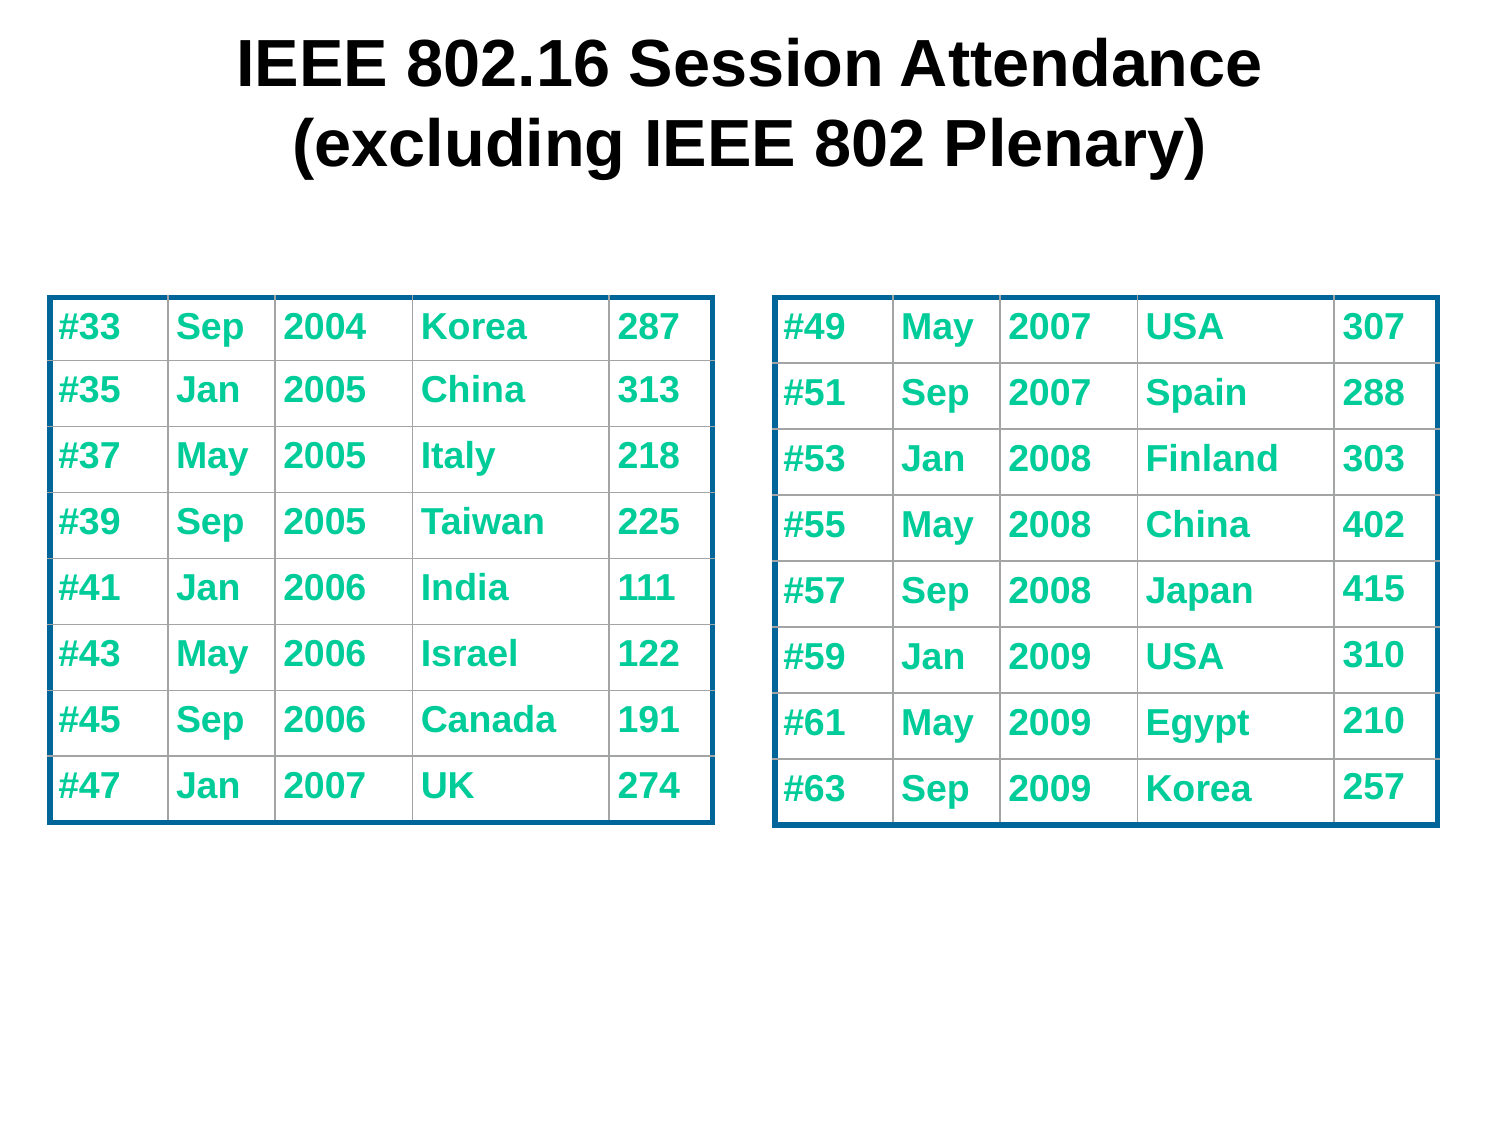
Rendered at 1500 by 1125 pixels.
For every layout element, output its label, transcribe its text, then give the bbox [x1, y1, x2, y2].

table_cell 310 [1335, 628, 1435, 692]
table_header 2004 [276, 300, 412, 360]
table_cell 2009 [1001, 760, 1137, 822]
table_cell #61 [778, 694, 892, 758]
table_cell #57 [778, 562, 892, 626]
table_cell Jan [894, 430, 999, 494]
table_cell May [894, 496, 999, 560]
table_cell UK [413, 757, 608, 820]
table_cell Sep [169, 691, 274, 755]
table_cell May [169, 625, 274, 690]
table_cell 122 [610, 625, 710, 690]
table_cell 402 [1335, 496, 1435, 560]
table_cell 225 [610, 493, 710, 558]
table_cell China [1138, 496, 1333, 560]
table_cell Jan [169, 559, 274, 624]
table_cell 2005 [276, 427, 412, 492]
table_cell #39 [53, 493, 167, 558]
table_cell Taiwan [413, 493, 608, 558]
table_cell #53 [778, 430, 892, 494]
table_cell #43 [53, 625, 167, 690]
table_header 307 [1335, 300, 1435, 362]
table_cell Sep [894, 760, 999, 822]
table_cell Finland [1138, 430, 1333, 494]
table_cell 2005 [276, 361, 412, 426]
table_cell 210 [1335, 694, 1435, 758]
table_cell 2006 [276, 691, 412, 755]
table_cell Italy [413, 427, 608, 492]
table_cell 2009 [1001, 694, 1137, 758]
table_cell 2009 [1001, 628, 1137, 692]
table_cell #55 [778, 496, 892, 560]
table_header #33 [53, 300, 167, 360]
table_header May [894, 300, 999, 362]
table_cell 2008 [1001, 562, 1137, 626]
table_cell Sep [894, 364, 999, 428]
table_cell 191 [610, 691, 710, 755]
table_cell 2006 [276, 559, 412, 624]
table_cell #59 [778, 628, 892, 692]
table_cell May [169, 427, 274, 492]
table_cell #37 [53, 427, 167, 492]
table_header #49 [778, 300, 892, 362]
table_header Sep [169, 300, 274, 360]
table_cell 415 [1335, 562, 1435, 626]
table_cell India [413, 559, 608, 624]
table_cell 2008 [1001, 496, 1137, 560]
table_header Korea [413, 300, 608, 360]
table_cell Jan [169, 757, 274, 820]
table_cell Sep [169, 493, 274, 558]
table_cell #41 [53, 559, 167, 624]
table_cell #45 [53, 691, 167, 755]
table_cell 2008 [1001, 430, 1137, 494]
table_cell Korea [1138, 760, 1333, 822]
table_cell 303 [1335, 430, 1435, 494]
table_cell Spain [1138, 364, 1333, 428]
table_cell 218 [610, 427, 710, 492]
table_cell 2006 [276, 625, 412, 690]
table_header USA [1138, 300, 1333, 362]
table_cell Jan [169, 361, 274, 426]
table_cell Jan [894, 628, 999, 692]
table_cell May [894, 694, 999, 758]
table_cell 257 [1335, 760, 1435, 822]
table_cell Israel [413, 625, 608, 690]
table_cell 2007 [276, 757, 412, 820]
table_cell 288 [1335, 364, 1435, 428]
table_cell 2005 [276, 493, 412, 558]
table_cell #63 [778, 760, 892, 822]
table_cell #51 [778, 364, 892, 428]
table_cell China [413, 361, 608, 426]
table_cell Japan [1138, 562, 1333, 626]
title IEEE 802.16 Session Attendance (excluding IEEE 802 Plenary) [75, 12, 1425, 200]
table_header 2007 [1001, 300, 1137, 362]
table_cell 274 [610, 757, 710, 820]
table_cell Egypt [1138, 694, 1333, 758]
table_cell 111 [610, 559, 710, 624]
table_cell Canada [413, 691, 608, 755]
table_cell 313 [610, 361, 710, 426]
table_header 287 [610, 300, 710, 360]
table_cell #47 [53, 757, 167, 820]
table_cell #35 [53, 361, 167, 426]
table_cell Sep [894, 562, 999, 626]
table_cell USA [1138, 628, 1333, 692]
table_cell 2007 [1001, 364, 1137, 428]
